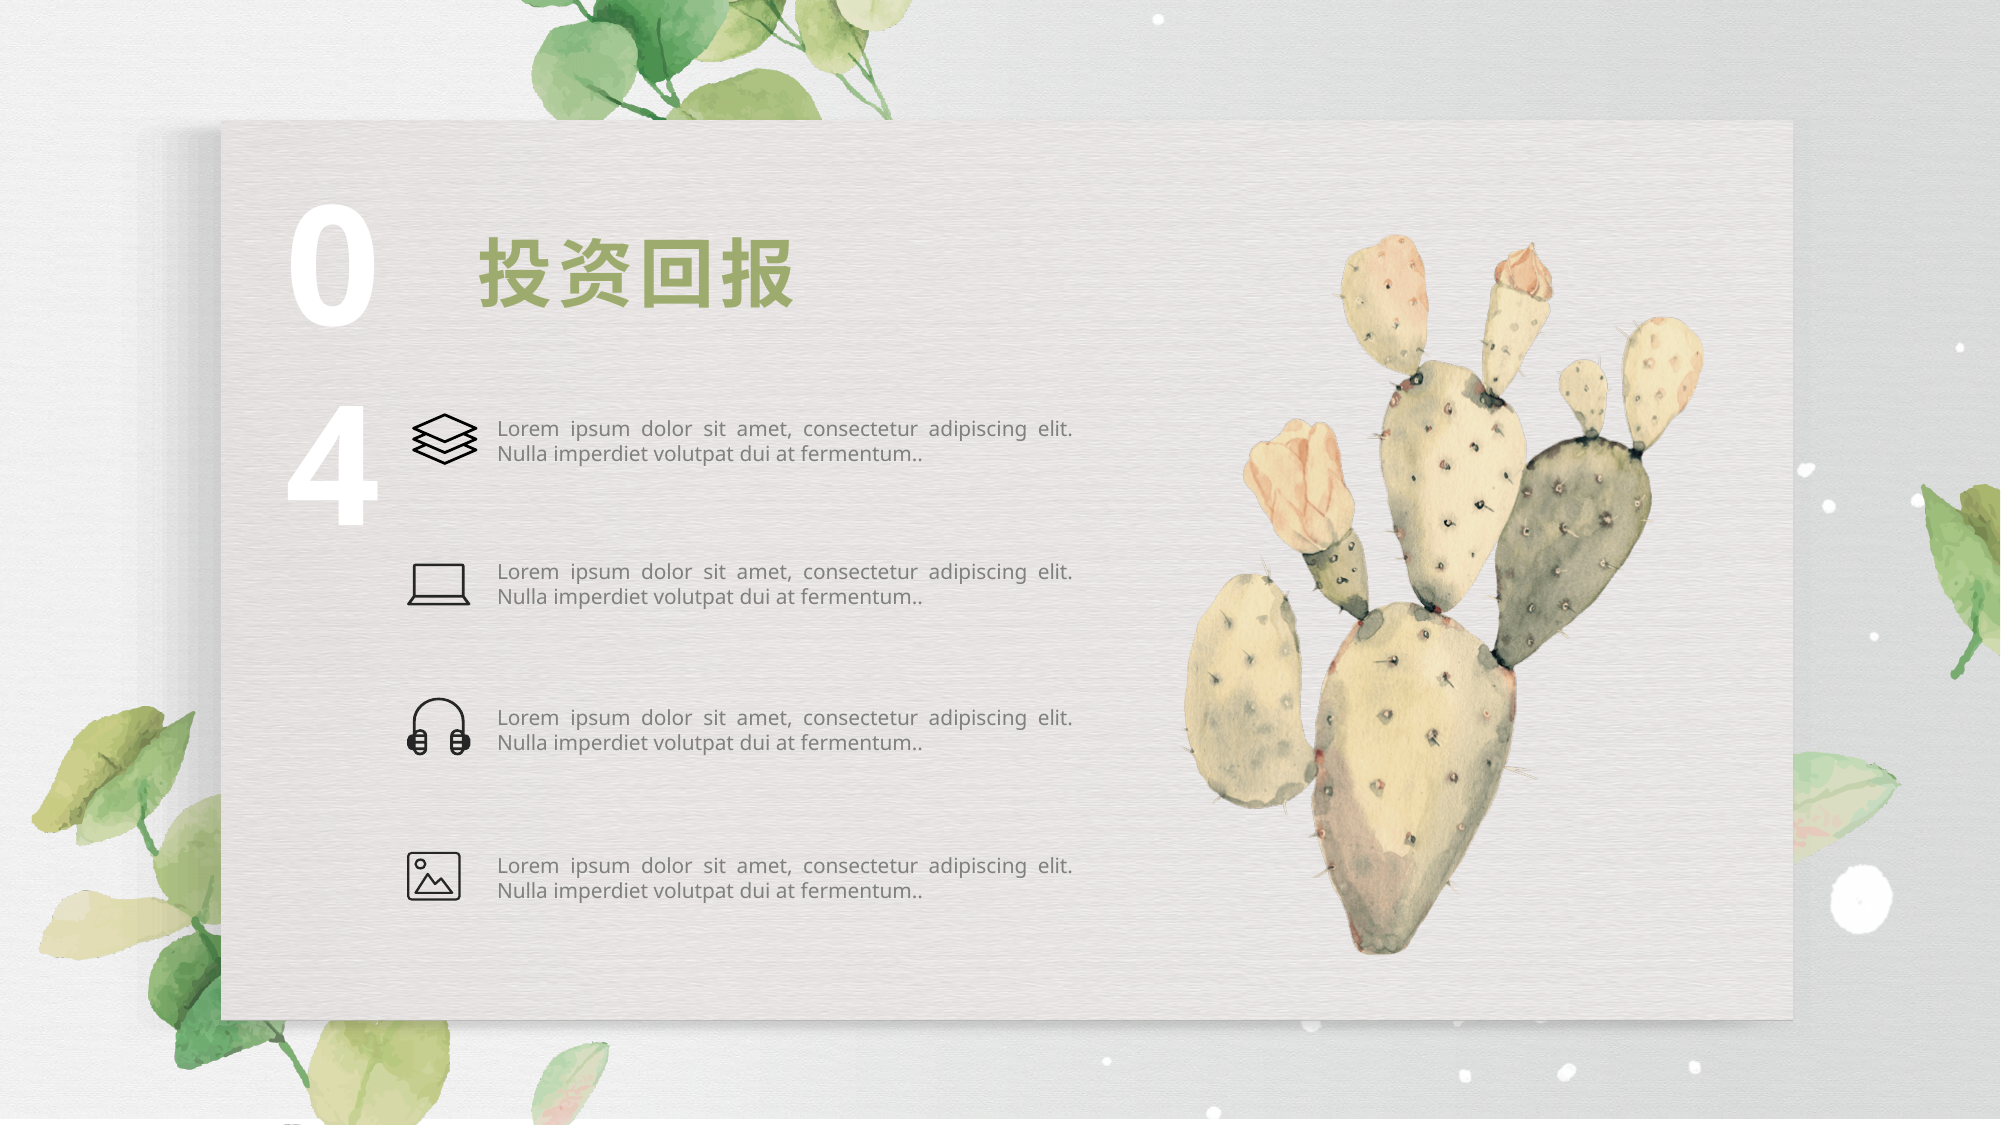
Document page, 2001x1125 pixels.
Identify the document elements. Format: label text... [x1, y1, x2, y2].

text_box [407, 844, 1088, 911]
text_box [407, 697, 1088, 764]
text_box 04 [270, 151, 491, 567]
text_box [407, 551, 1088, 618]
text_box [412, 408, 1088, 475]
text_box 投资回报 [462, 218, 812, 324]
picture [0, 0, 2001, 1125]
